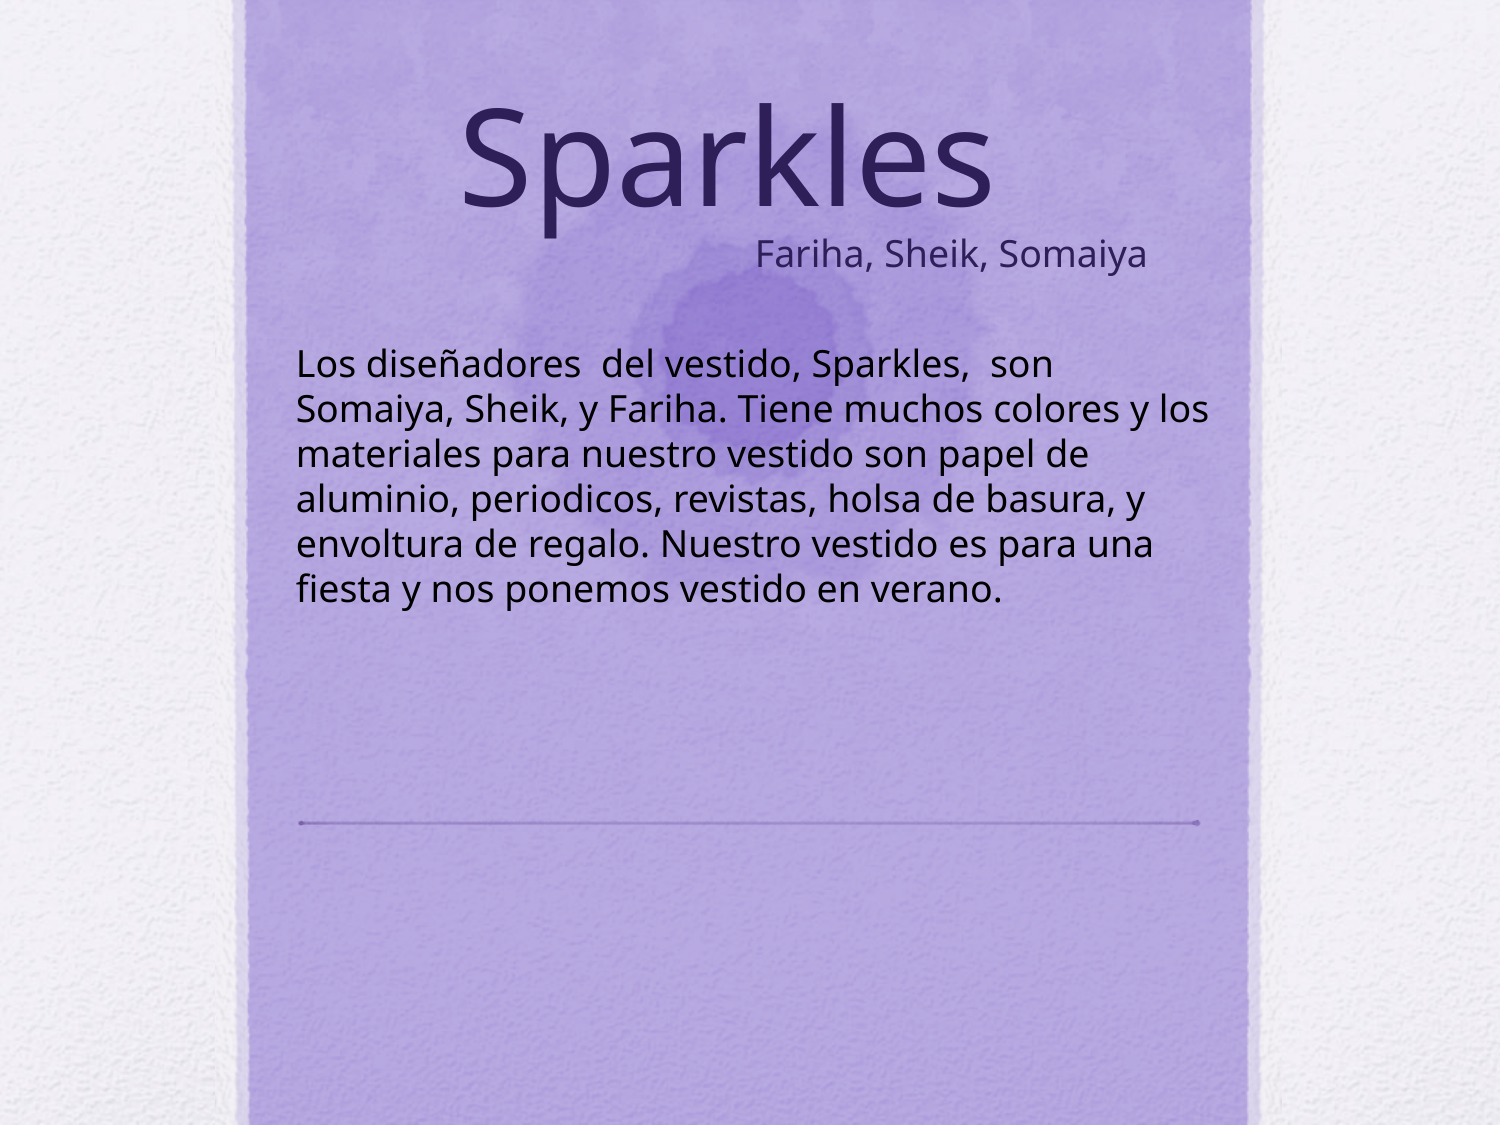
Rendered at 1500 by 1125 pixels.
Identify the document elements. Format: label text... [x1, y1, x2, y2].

title Sparkles [281, 0, 1175, 242]
text_box Los diseñadores del vestido, Sparkles, son Somaiya, Sheik, y Fariha. Tiene muchos colores y los materiales para nuestro vestido son papel de aluminio, periodicos, revistas, holsa de basura, y envoltura de regalo. Nuestro vestido es para una fiesta y nos ponemos vestido en verano. [281, 332, 1235, 617]
picture [0, 0, 1500, 1125]
subtitle Fariha, Sheik, Somaiya [504, 222, 1399, 363]
